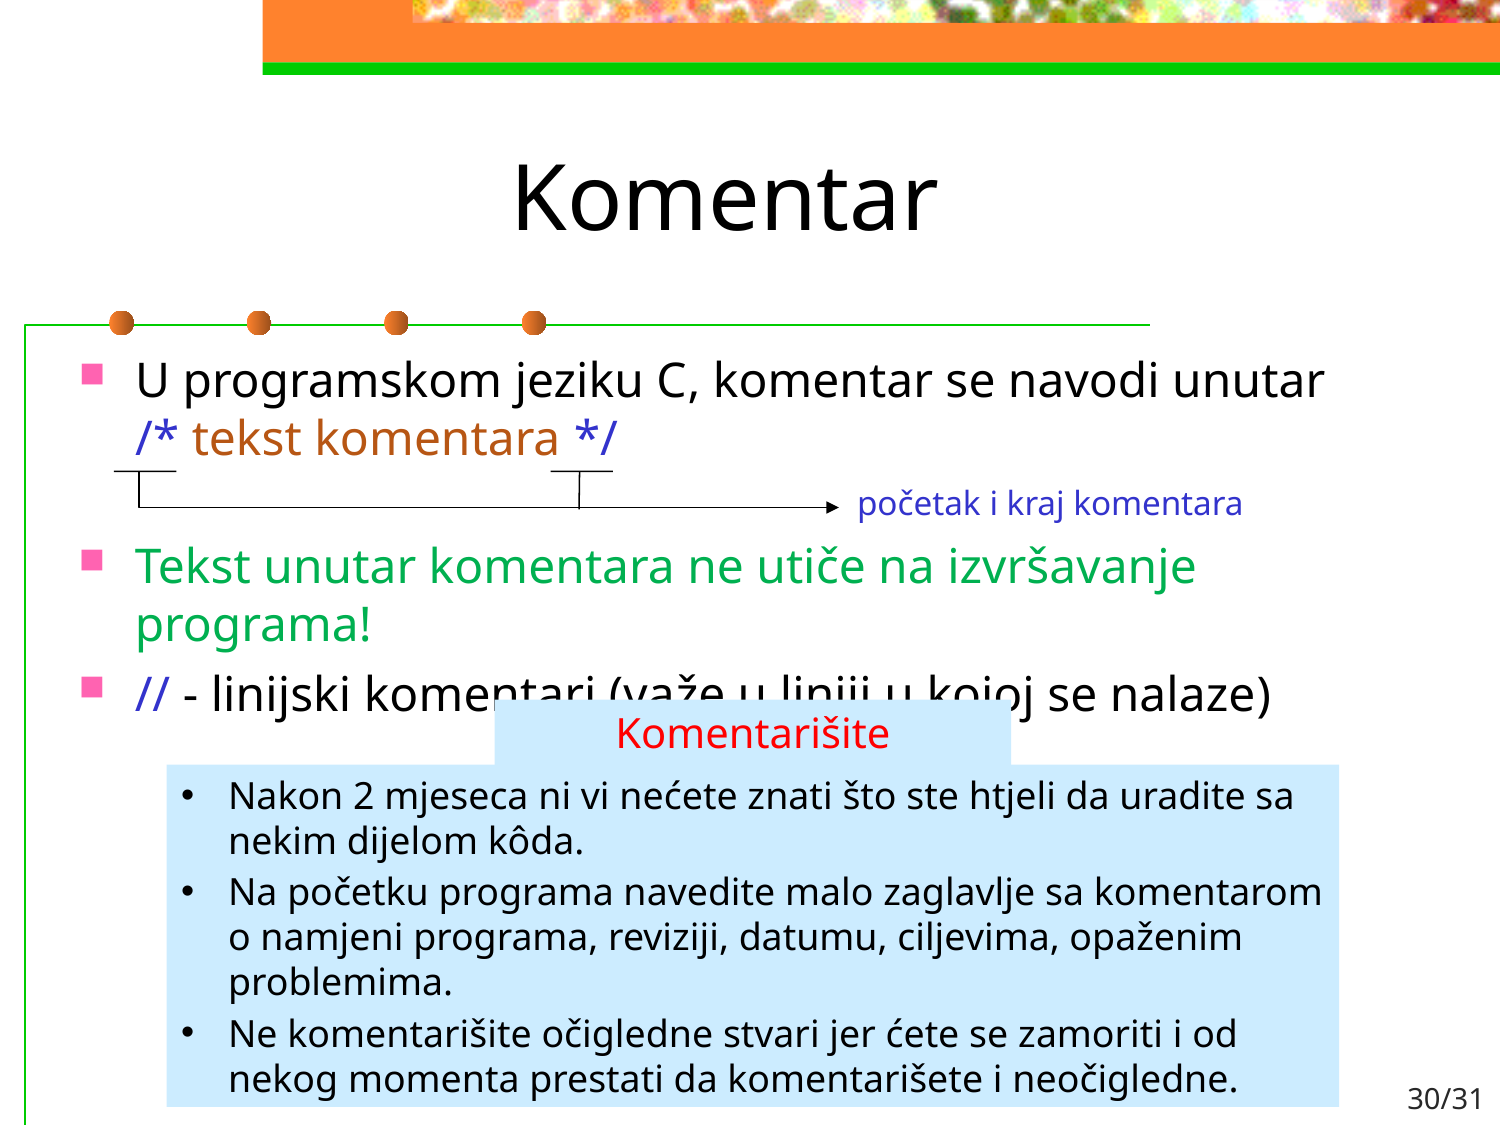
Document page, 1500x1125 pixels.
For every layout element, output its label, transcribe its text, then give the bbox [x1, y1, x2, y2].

list U programskom jeziku C, komentar se navodi unutar /* tekst komentara */ [63, 342, 1368, 528]
text_box Nakon 2 mjeseca ni vi nećete znati što ste htjeli da uradite sa nekim dijelom kôda. Na početku programa navedite malo zaglavlje sa komentarom o namjeni programa, reviziji, datumu, ciljevima, opaženim problemima. Ne komentarišite očigledne stvari jer ćete se zamoriti i od nekog momenta prestati da komentarišete i neočigledne. [166, 764, 1340, 1107]
title Komentar [87, 99, 1363, 288]
text_box [138, 471, 579, 508]
text_box [580, 494, 839, 514]
text_box početak i kraj komentara [842, 474, 1368, 528]
text_box 30/31 [1374, 1072, 1500, 1123]
text_box Komentarišite programe! [494, 699, 1012, 764]
picture [412, 0, 1500, 23]
text_box Tekst unutar komentara ne utiče na izvršavanje programa! // - linijski komentari (važe u liniji u kojoj se nalaze) [63, 528, 1459, 729]
